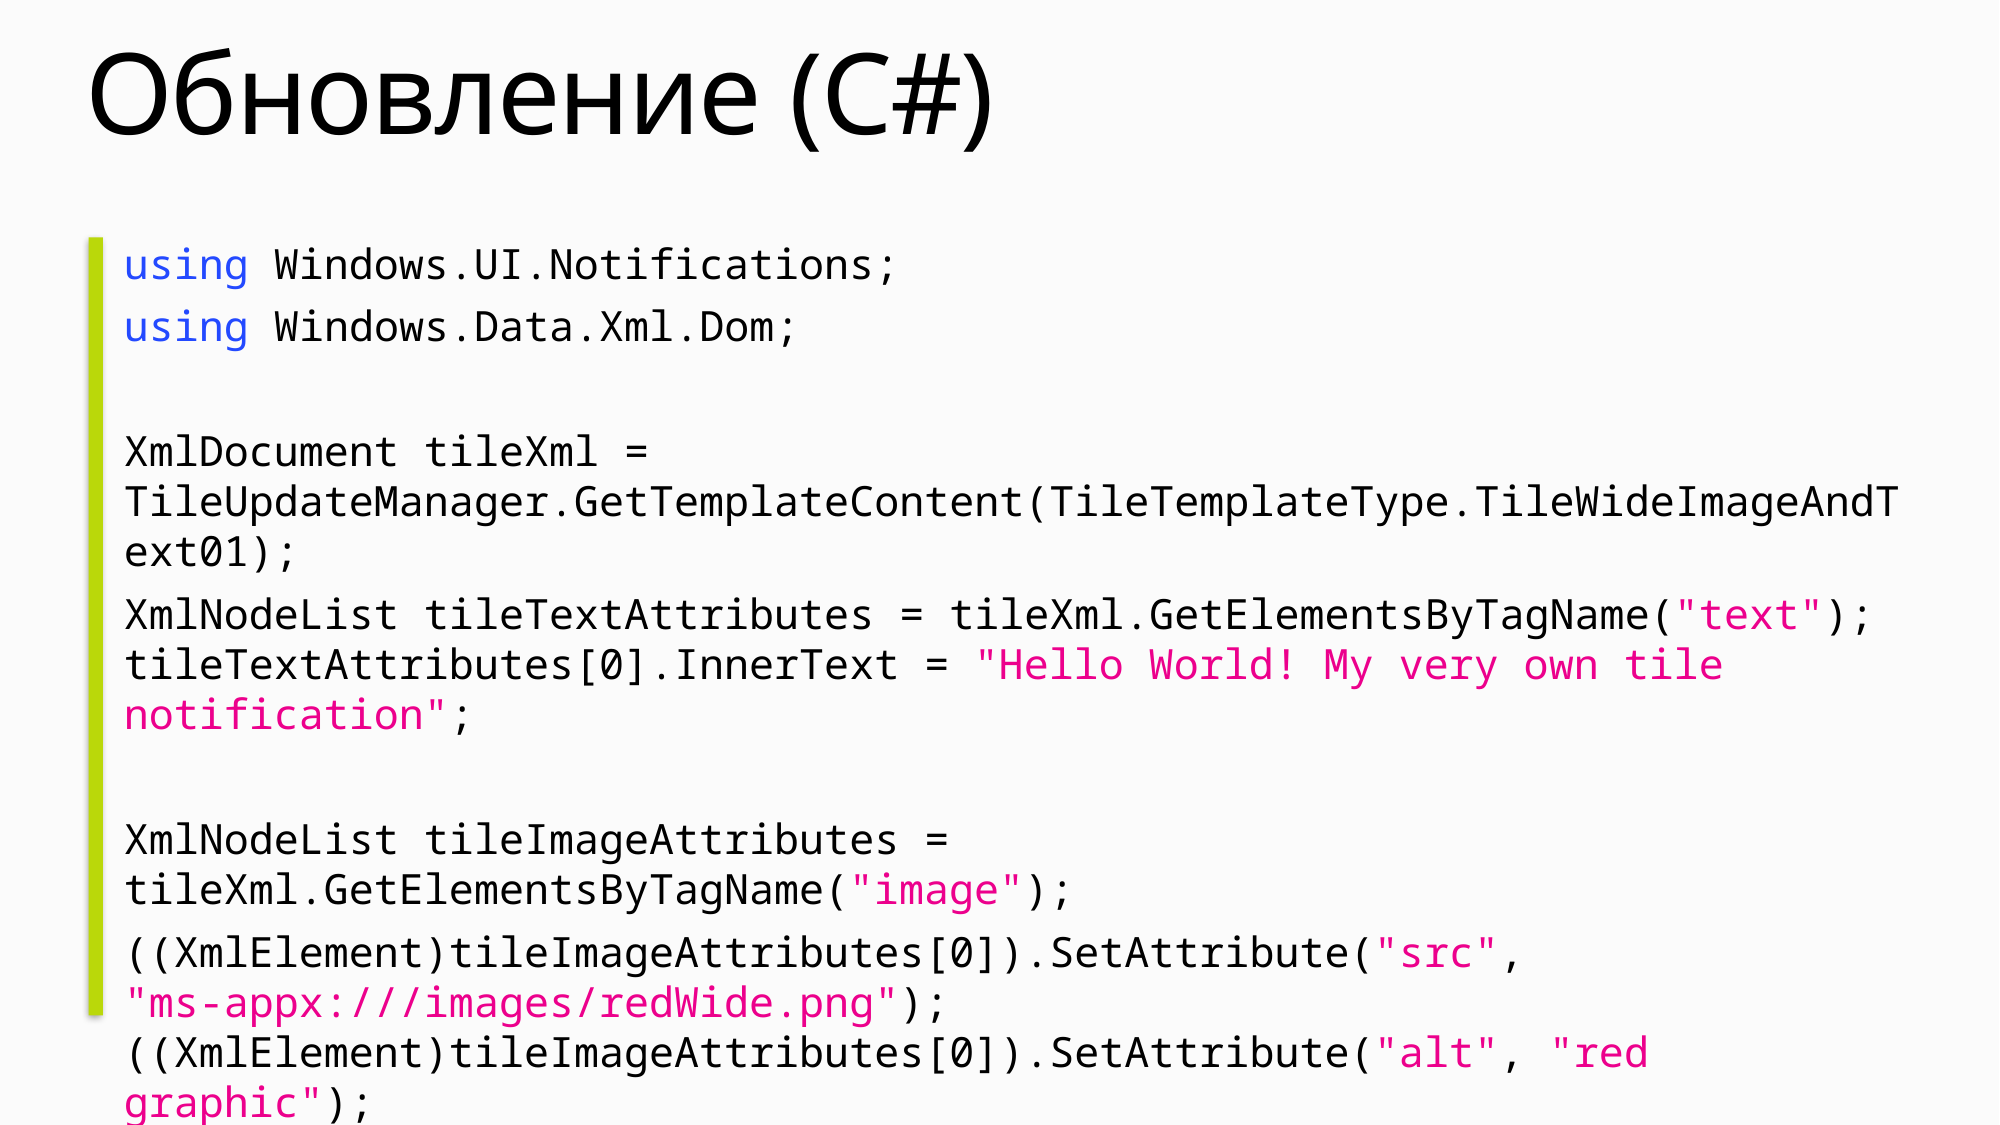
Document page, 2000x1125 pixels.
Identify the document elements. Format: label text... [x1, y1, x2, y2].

list using Windows.UI.Notifications; using Windows.Data.Xml.Dom; XmlDocument tileXml = TileUpdateManager.GetTemplateContent(TileTemplateType.TileWideImageAndText01); XmlNodeList tileTextAttributes = tileXml.GetElementsByTagName("text"); tileTextAttributes[0].InnerText = "Hello World! My very own tile notification"; XmlNodeList tileImageAttributes = tileXml.GetElementsByTagName("image"); ((XmlElement)tileImageAttributes[0]).SetAttribute("src", "ms-appx:///images/redWide.png"); ((XmlElement)tileImageAttributes[0]).SetAttribute("alt", "red graphic"); // аналогично для квадратной плитки [123, 237, 1914, 1109]
title Обновление (C#) [85, 37, 1914, 161]
